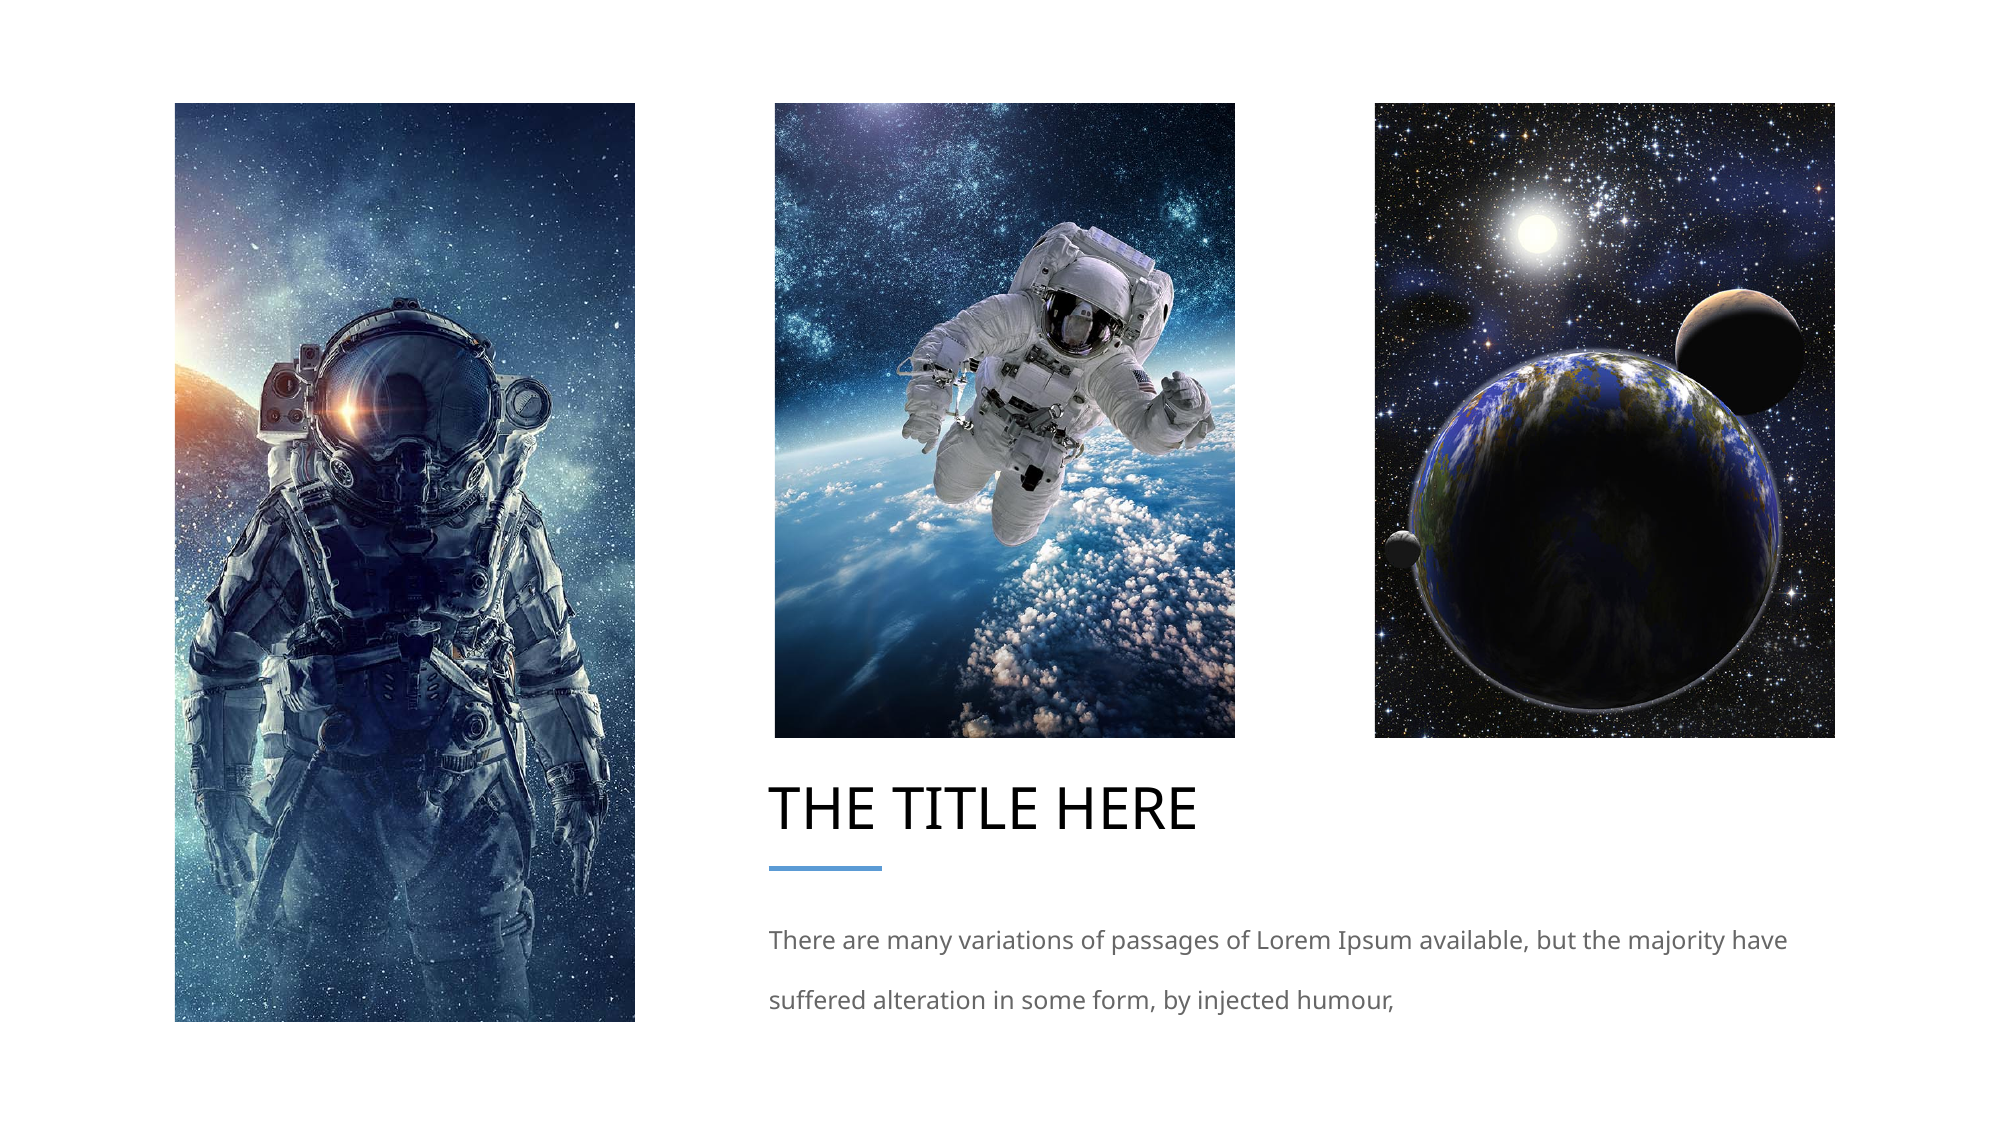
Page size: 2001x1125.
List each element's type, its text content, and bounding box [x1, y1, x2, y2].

text_box THE TITLE HERE [768, 771, 1313, 842]
picture [774, 103, 1235, 738]
text_box There are many variations of passages of Lorem Ipsum available, but the majority have suffered alteration in some form, by injected humour, [768, 894, 1825, 1015]
picture [1374, 103, 1835, 738]
picture [174, 103, 635, 1022]
